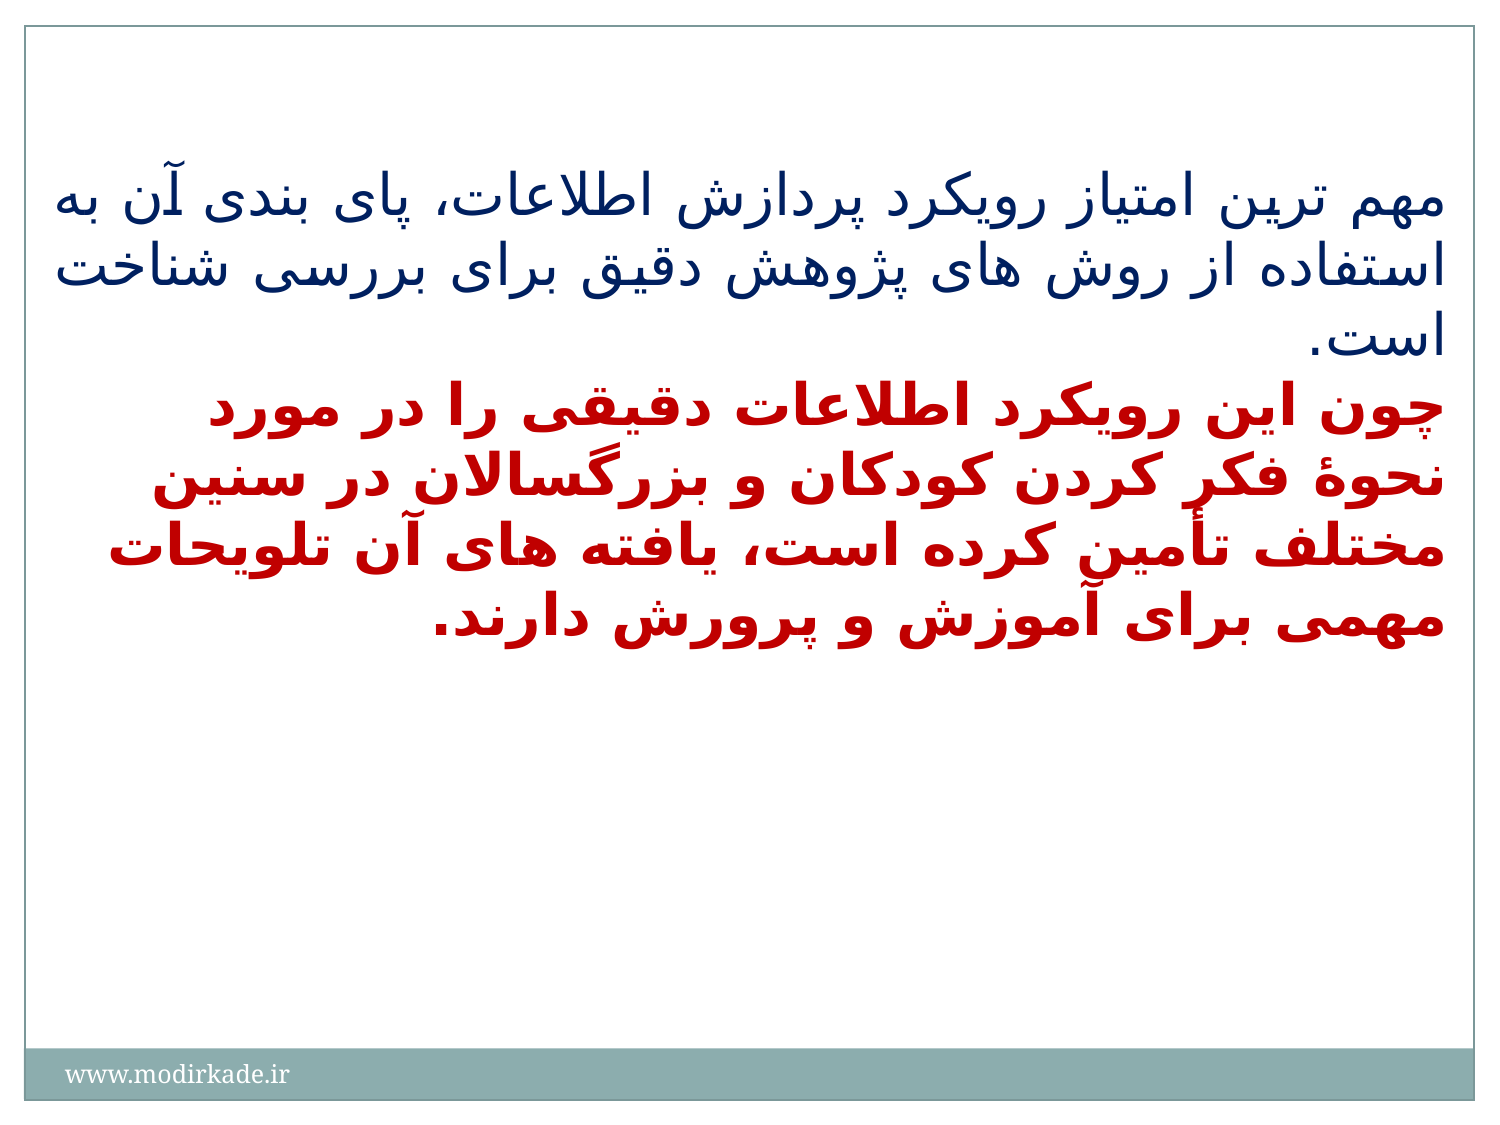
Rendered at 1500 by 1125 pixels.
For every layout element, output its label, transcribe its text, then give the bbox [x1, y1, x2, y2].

footer www.modirkade.ir [50, 1051, 638, 1112]
text_box مهم ترین امتیاز رویکرد پردازش اطلاعات، پای بندی آن به استفاده از روش های پژوهش دقیق برای بررسی شناخت است. چون این رویکرد اطلاعات دقیقی را در مورد نحوۀ فکر کردن کودکان و بزرگسالان در سنین مختلف تأمین کرده است، یافته های آن تلویحات مهمی برای آموزش و پرورش دارند. [37, 149, 1463, 725]
